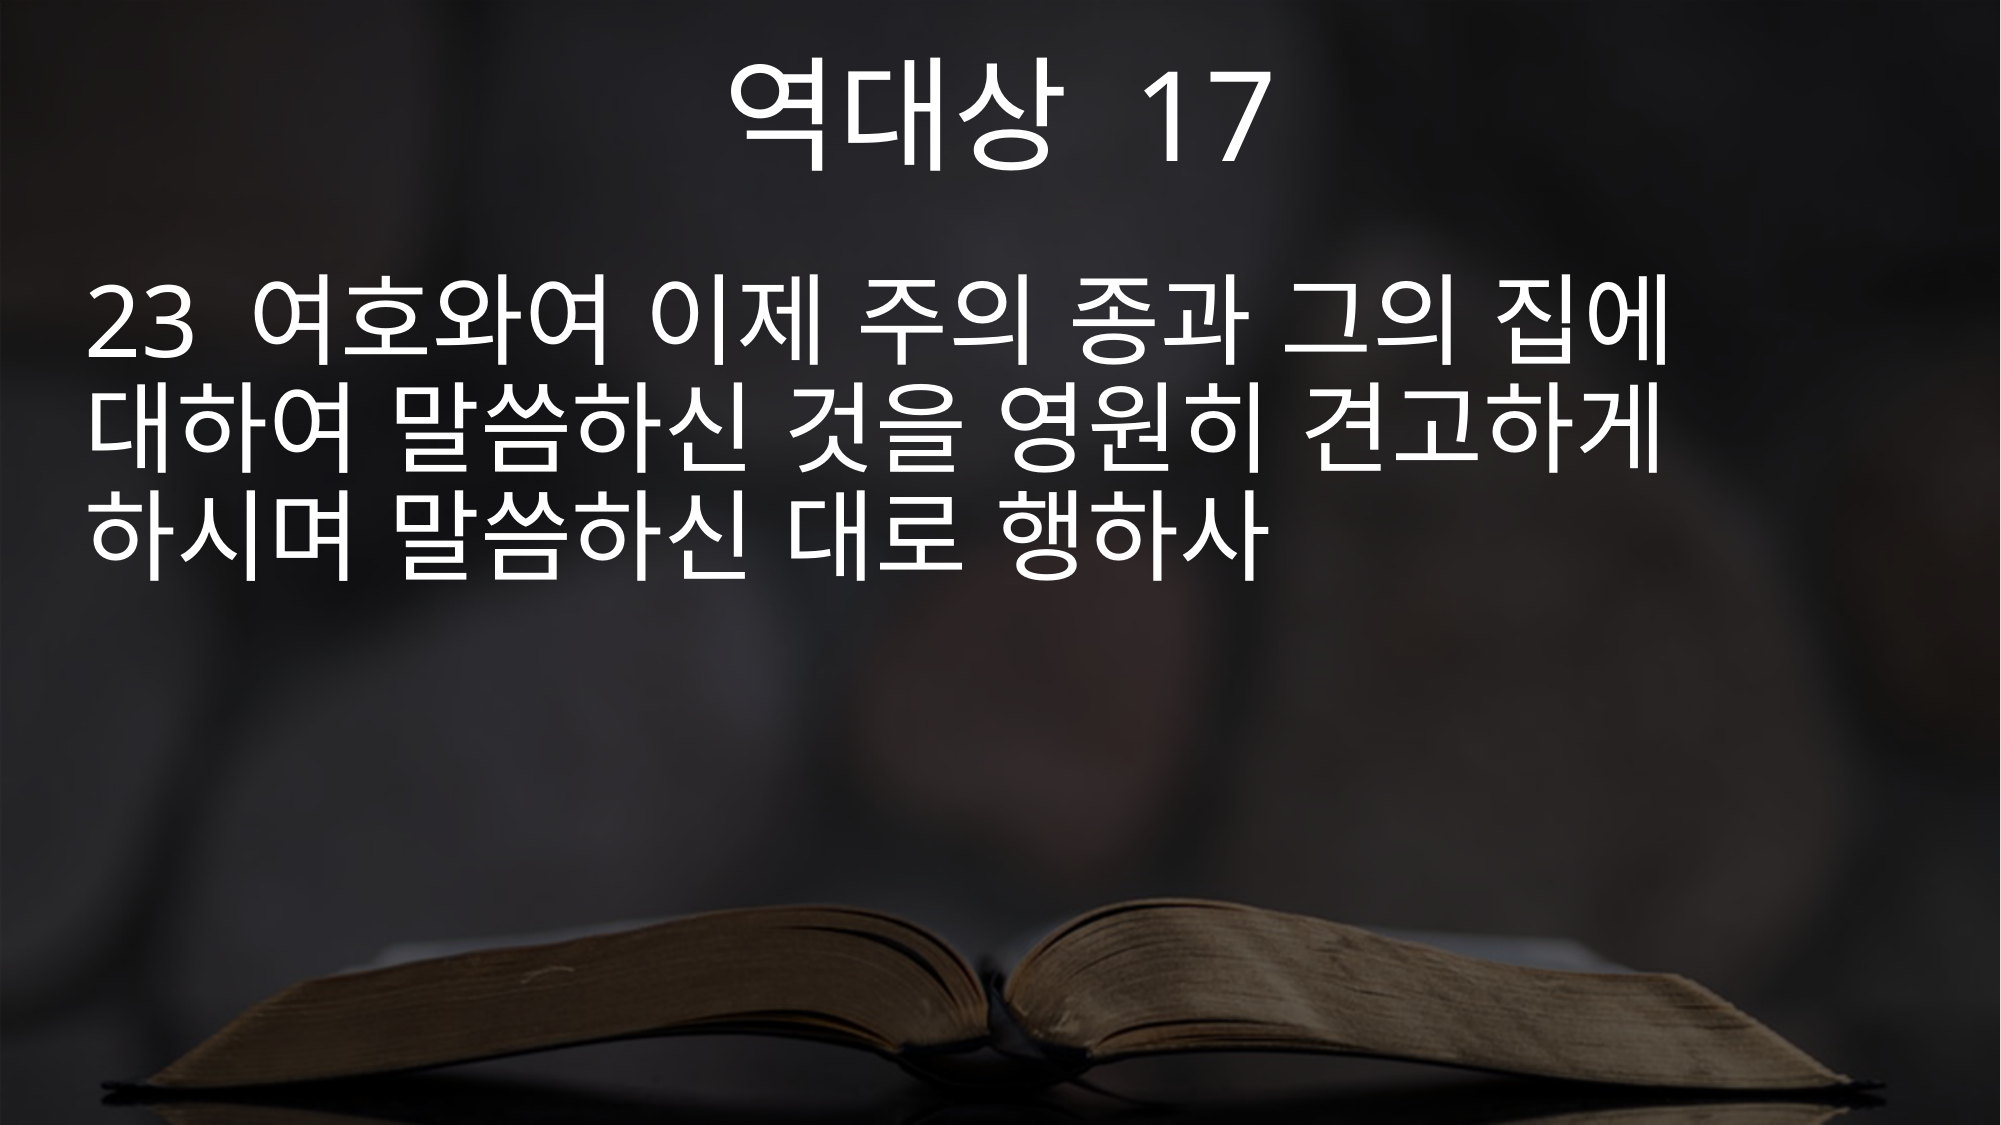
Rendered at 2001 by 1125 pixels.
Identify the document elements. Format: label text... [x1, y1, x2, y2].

footer 역대상 17 [0, 32, 2000, 192]
list 23 여호와여 이제 주의 종과 그의 집에 대하여 말씀하신 것을 영원히 견고하게 하시며 말씀하신 대로 행하사 [69, 263, 1953, 423]
picture [0, 0, 2001, 1125]
